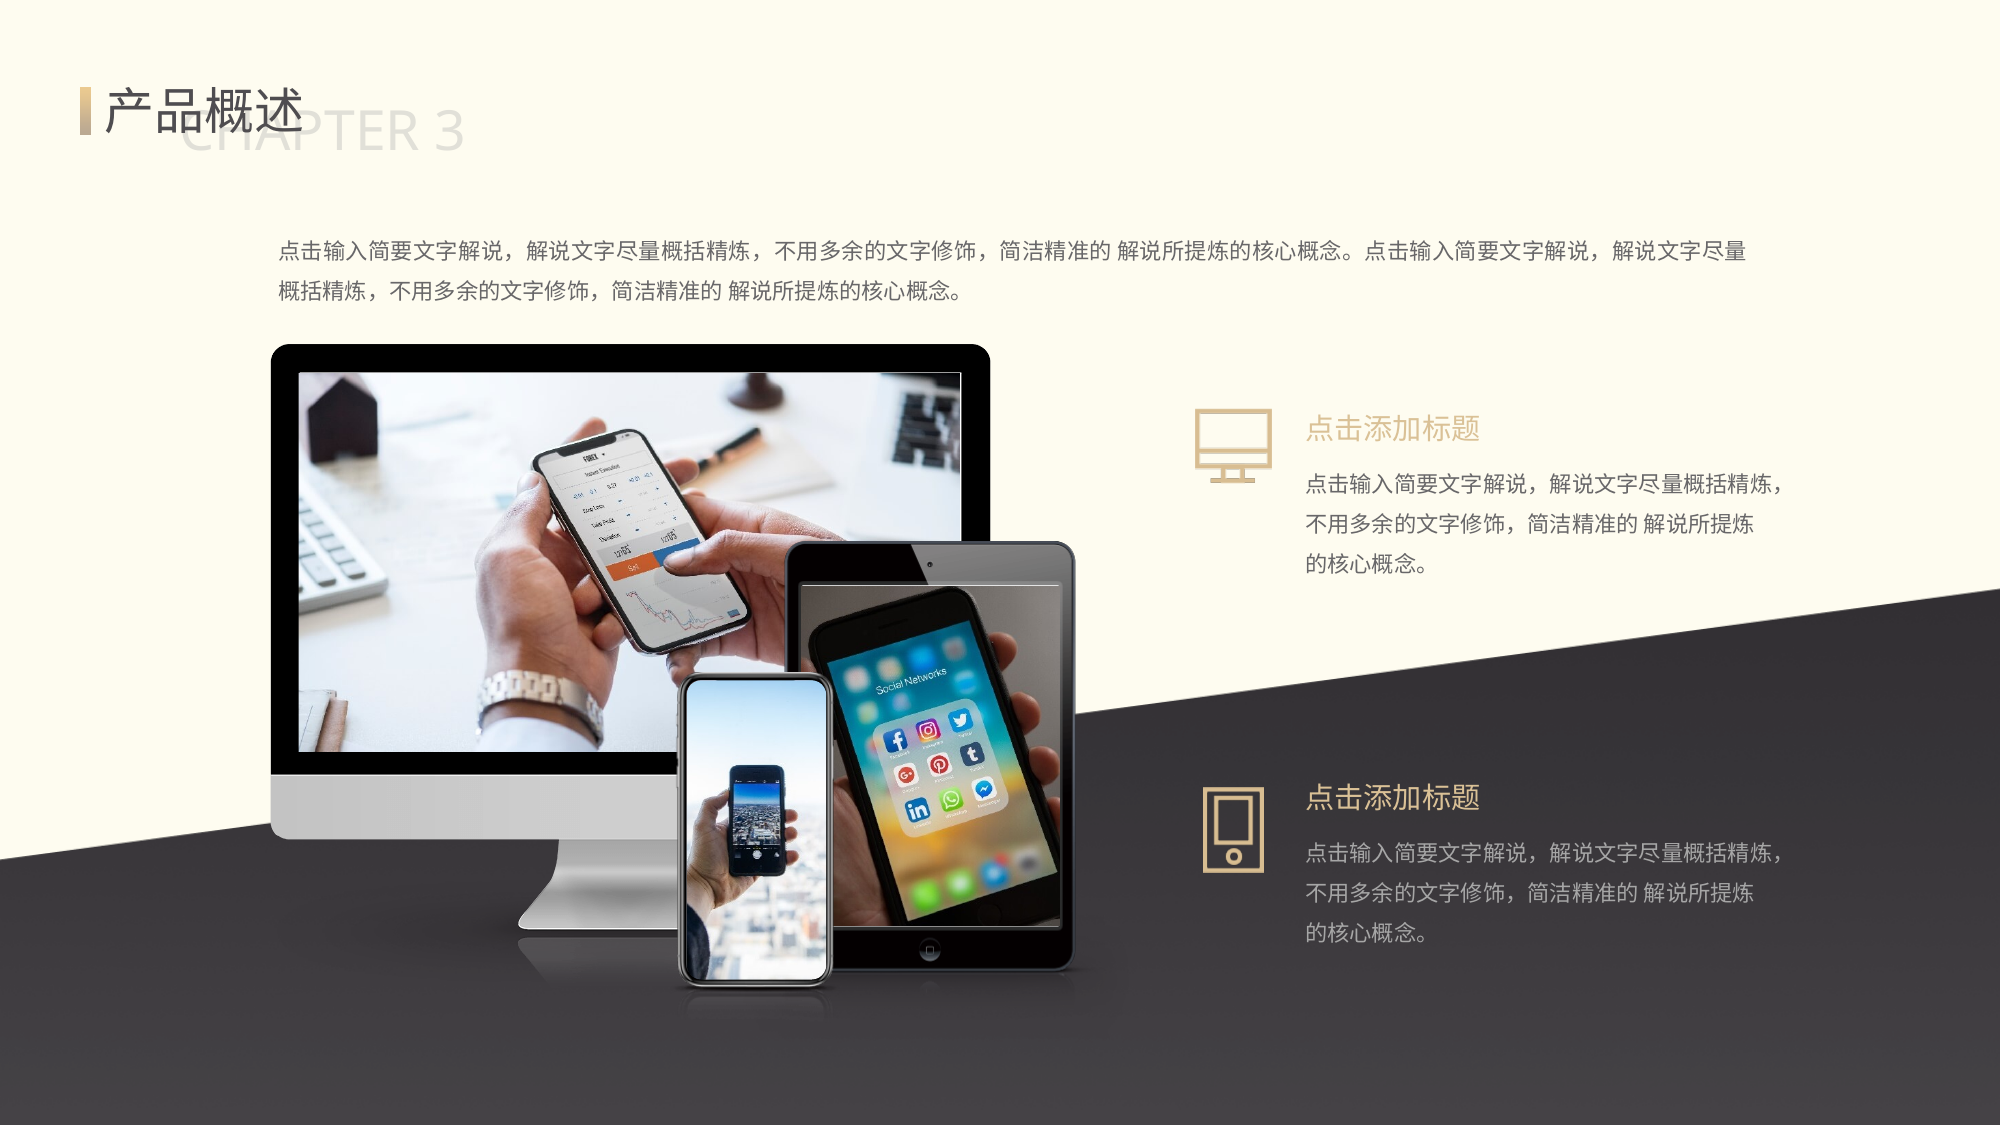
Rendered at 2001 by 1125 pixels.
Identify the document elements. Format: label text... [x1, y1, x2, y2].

text_box 点击添加标题 [1290, 403, 1508, 450]
picture [0, 344, 2000, 1125]
text_box 点击输入简要文字解说，解说文字尽量概括精炼，不用多余的文字修饰，简洁精准的 解说所提炼的核心概念。 [1290, 450, 1788, 576]
text_box 产品概述 [89, 72, 320, 147]
picture [80, 87, 91, 136]
text_box CHAPTER 3 [164, 87, 482, 170]
text_box 点击输入简要文字解说，解说文字尽量概括精炼，不用多余的文字修饰，简洁精准的 解说所提炼的核心概念。点击输入简要文字解说，解说文字尽量概括精炼，不用多余的文字修饰，简洁精准的 解说所提炼的核心概念。 [263, 216, 1762, 352]
picture [1195, 408, 1272, 484]
